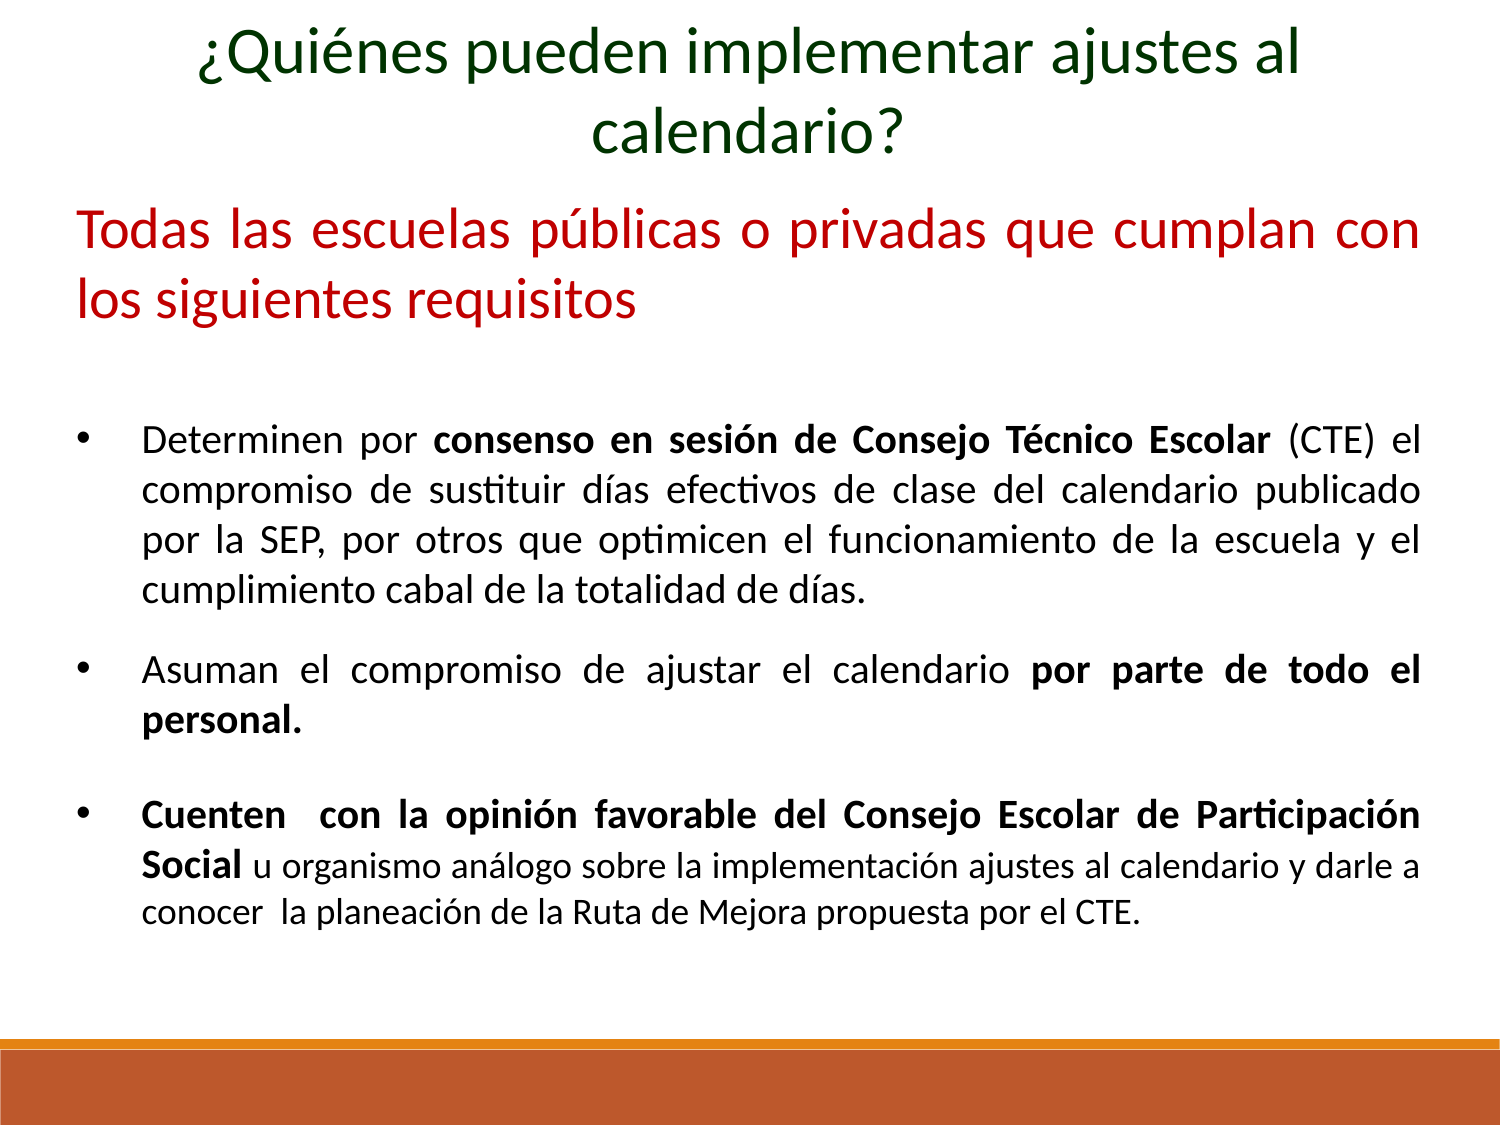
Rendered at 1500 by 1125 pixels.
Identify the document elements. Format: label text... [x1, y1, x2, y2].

text_box ¿Quiénes pueden implementar ajustes al calendario? Todas las escuelas públicas o privadas que cumplan con los siguientes requisitos Determinen por consenso en sesión de Consejo Técnico Escolar (CTE) el compromiso de sustituir días efectivos de clase del calendario publicado por la SEP, por otros que optimicen el funcionamiento de la escuela y el cumplimiento cabal de la totalidad de días. Asuman el compromiso de ajustar el calendario por parte de todo el personal. Cuenten con la opinión favorable del Consejo Escolar de Participación Social u organismo análogo sobre la implementación ajustes al calendario y darle a conocer la planeación de la Ruta de Mejora propuesta por el CTE. [61, 0, 1437, 985]
